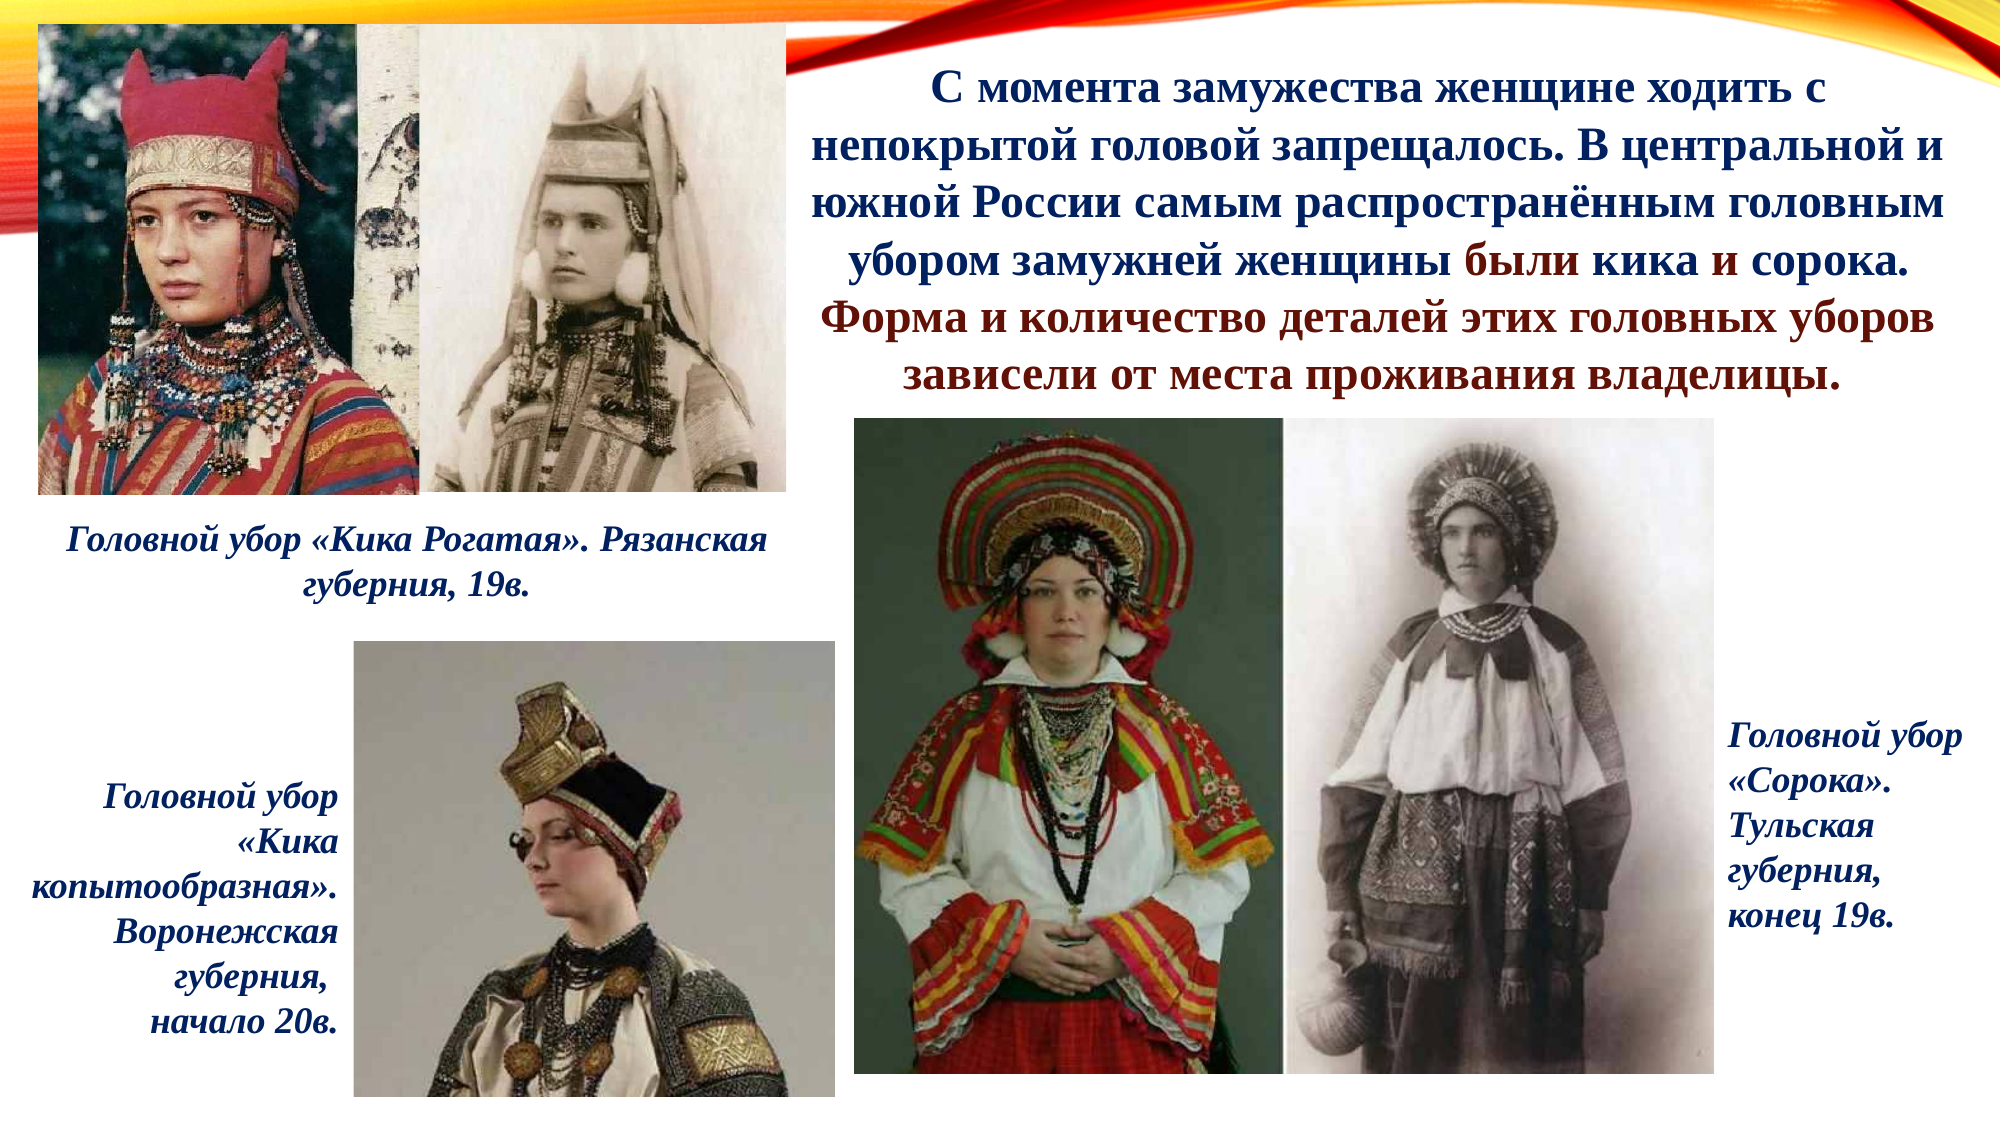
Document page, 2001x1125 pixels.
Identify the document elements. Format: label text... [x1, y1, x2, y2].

text_box Головной убор «Сорока». Тульская губерния, конец 19в. [1714, 702, 2000, 988]
text_box С момента замужества женщине ходить с непокрытой головой запрещалось. В центральной и южной России самым распространённым головным убором замужней женщины были кика и сорока. Форма и количество деталей этих головных уборов зависели от места проживания владелицы. [787, 47, 1973, 407]
text_box Головной убор «Кика Рогатая». Рязанская губерния, 19в. [38, 506, 797, 611]
picture [353, 641, 836, 1097]
picture [0, 0, 2000, 495]
text_box Головной убор «Кика копытообразная». Воронежская губерния, начало 20в. [6, 763, 353, 1094]
picture [854, 418, 1714, 1074]
